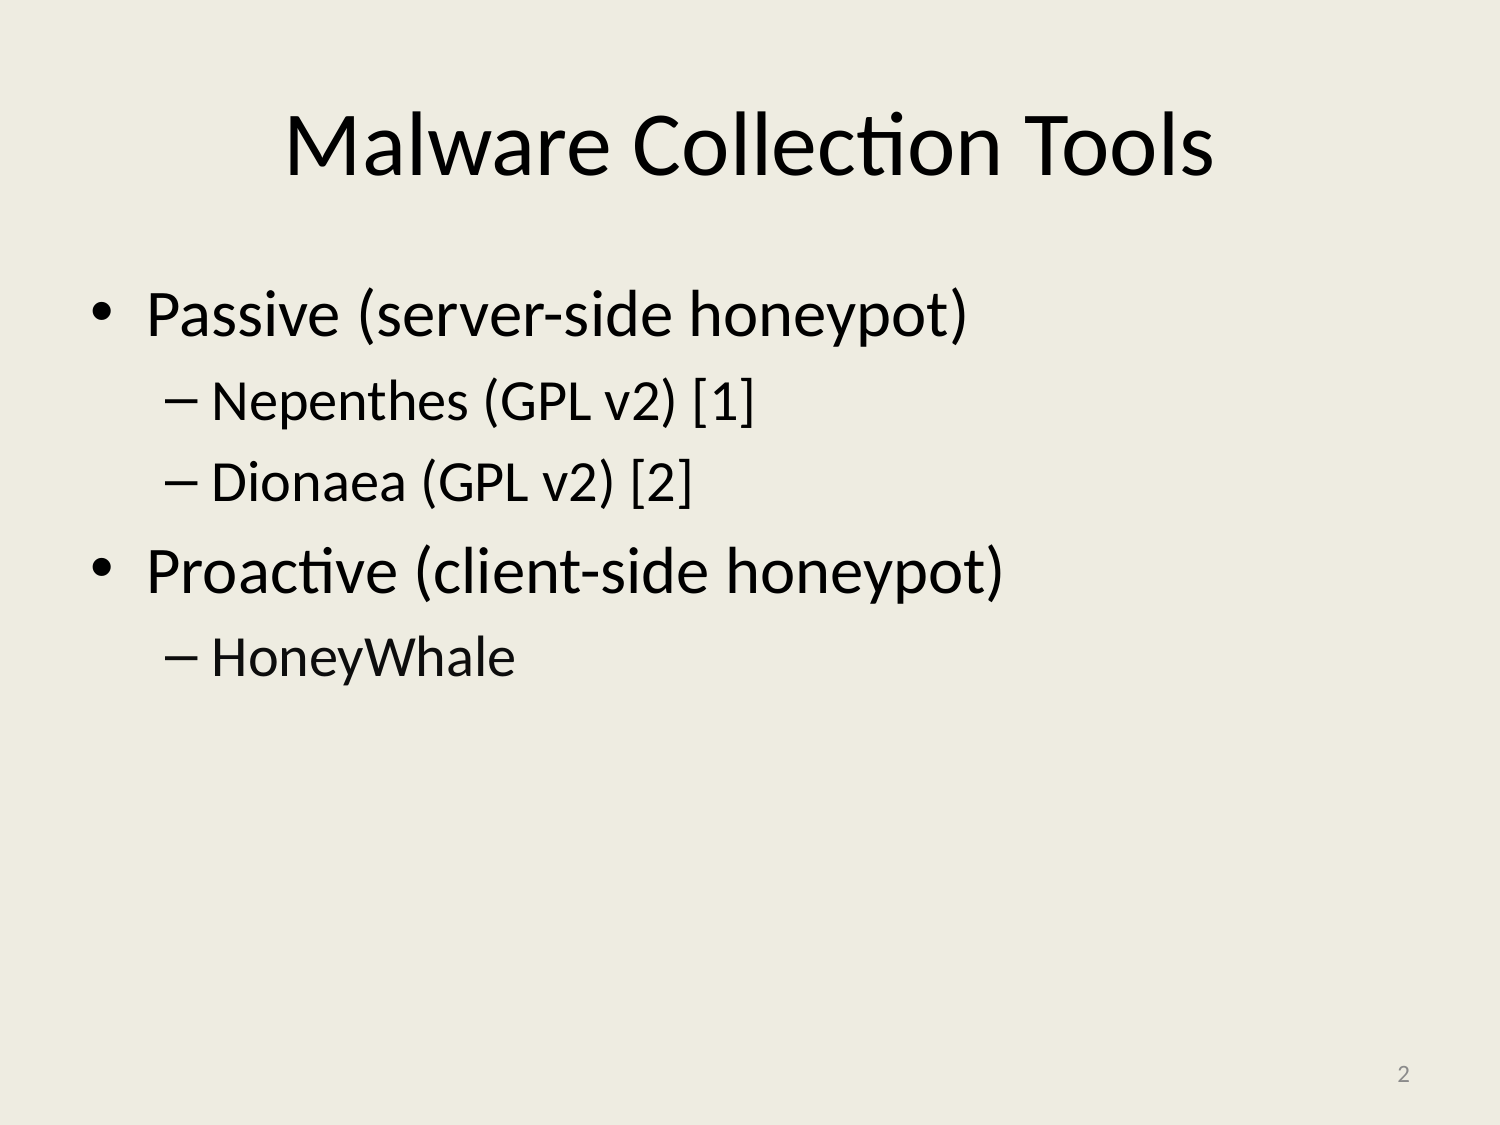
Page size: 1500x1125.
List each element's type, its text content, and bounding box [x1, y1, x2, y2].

list Passive (server-side honeypot) Nepenthes (GPL v2) [1] Dionaea (GPL v2) [2] Proactive (client-side honeypot) HoneyWhale [75, 262, 1425, 1005]
title Malware Collection Tools [75, 45, 1425, 233]
slide_number 2 [1074, 1042, 1425, 1103]
